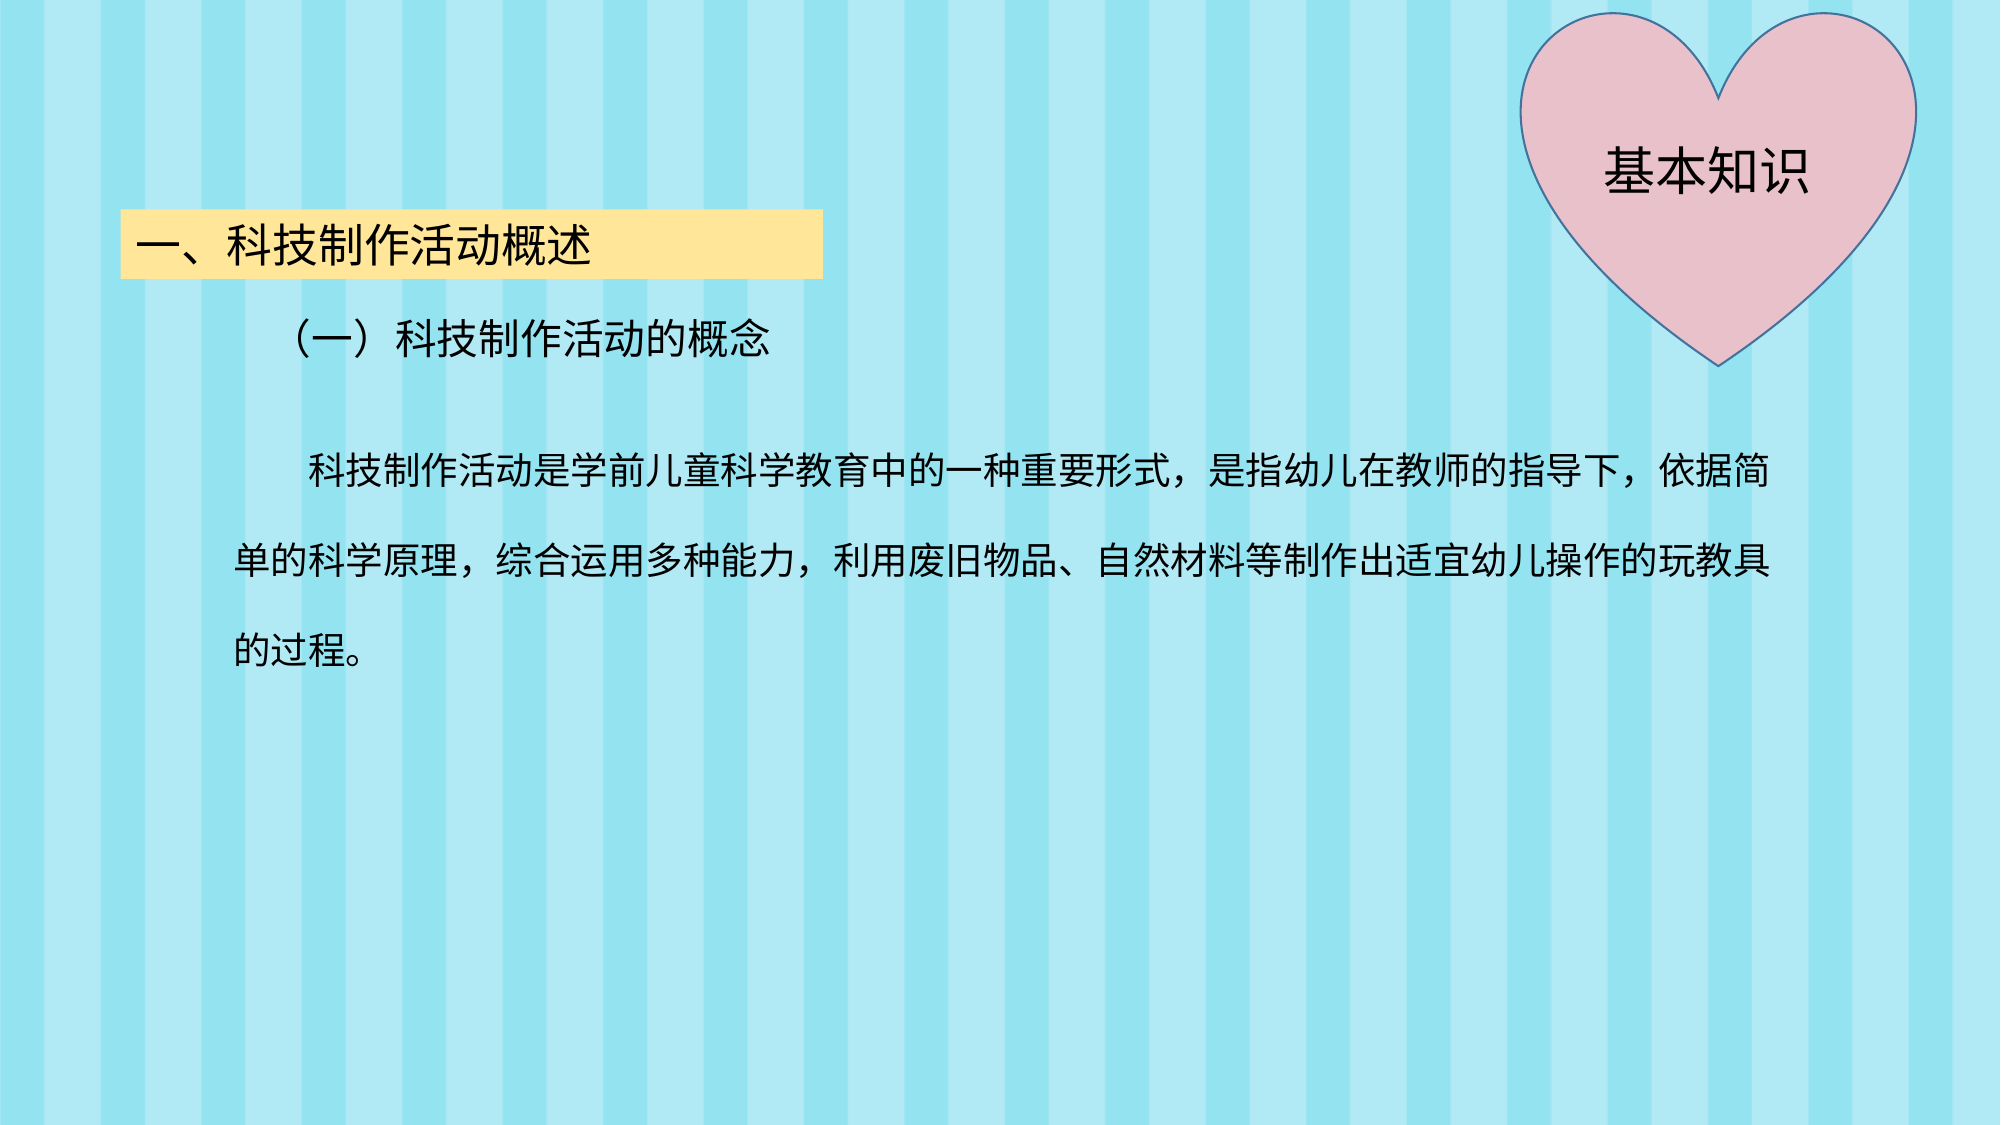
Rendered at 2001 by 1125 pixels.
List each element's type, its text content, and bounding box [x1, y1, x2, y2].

text_box 一、科技制作活动概述 [120, 209, 823, 279]
text_box 基本知识 [1588, 130, 1848, 209]
text_box [1519, 12, 1918, 368]
text_box 科技制作活动是学前儿童科学教育中的一种重要形式，是指幼儿在教师的指导下，依据简 单的科学原理，综合运用多种能力，利用废旧物品、自然材料等制作出适宜幼儿操作的玩教具 的过程。 [218, 394, 1809, 680]
picture [0, 0, 2000, 1125]
text_box （一）科技制作活动的概念 [255, 305, 823, 371]
